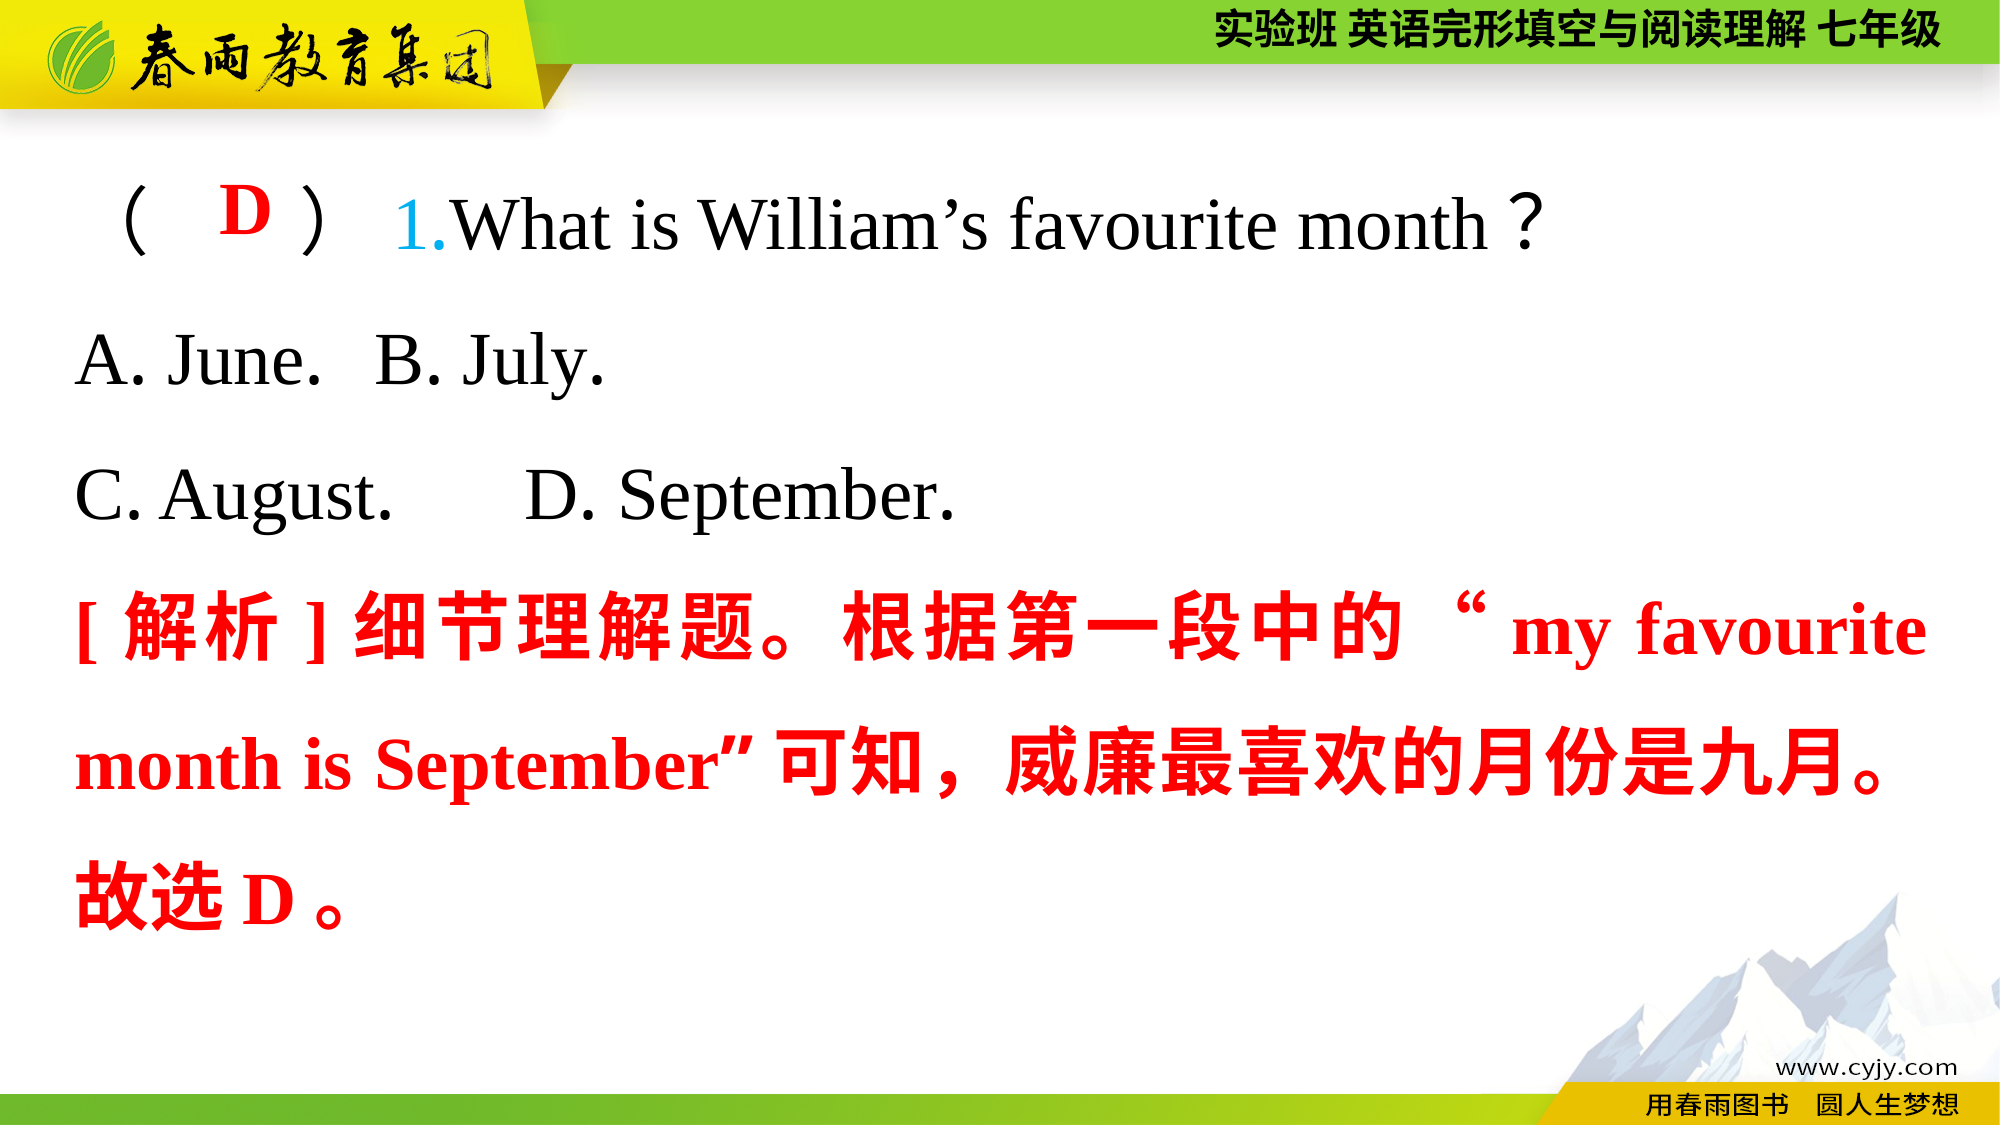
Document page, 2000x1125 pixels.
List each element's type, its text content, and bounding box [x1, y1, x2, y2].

text_box [解析]细节理解题。根据第一段中的“my favourite month is September”可知，威廉最喜欢的月份是九月。故选D。 [59, 527, 1944, 947]
list （ ）1.What is William’s favourite month？ A. June. B. July. C. August. D. September. [59, 122, 1944, 527]
picture [0, 0, 2000, 1125]
text_box D [205, 152, 290, 258]
